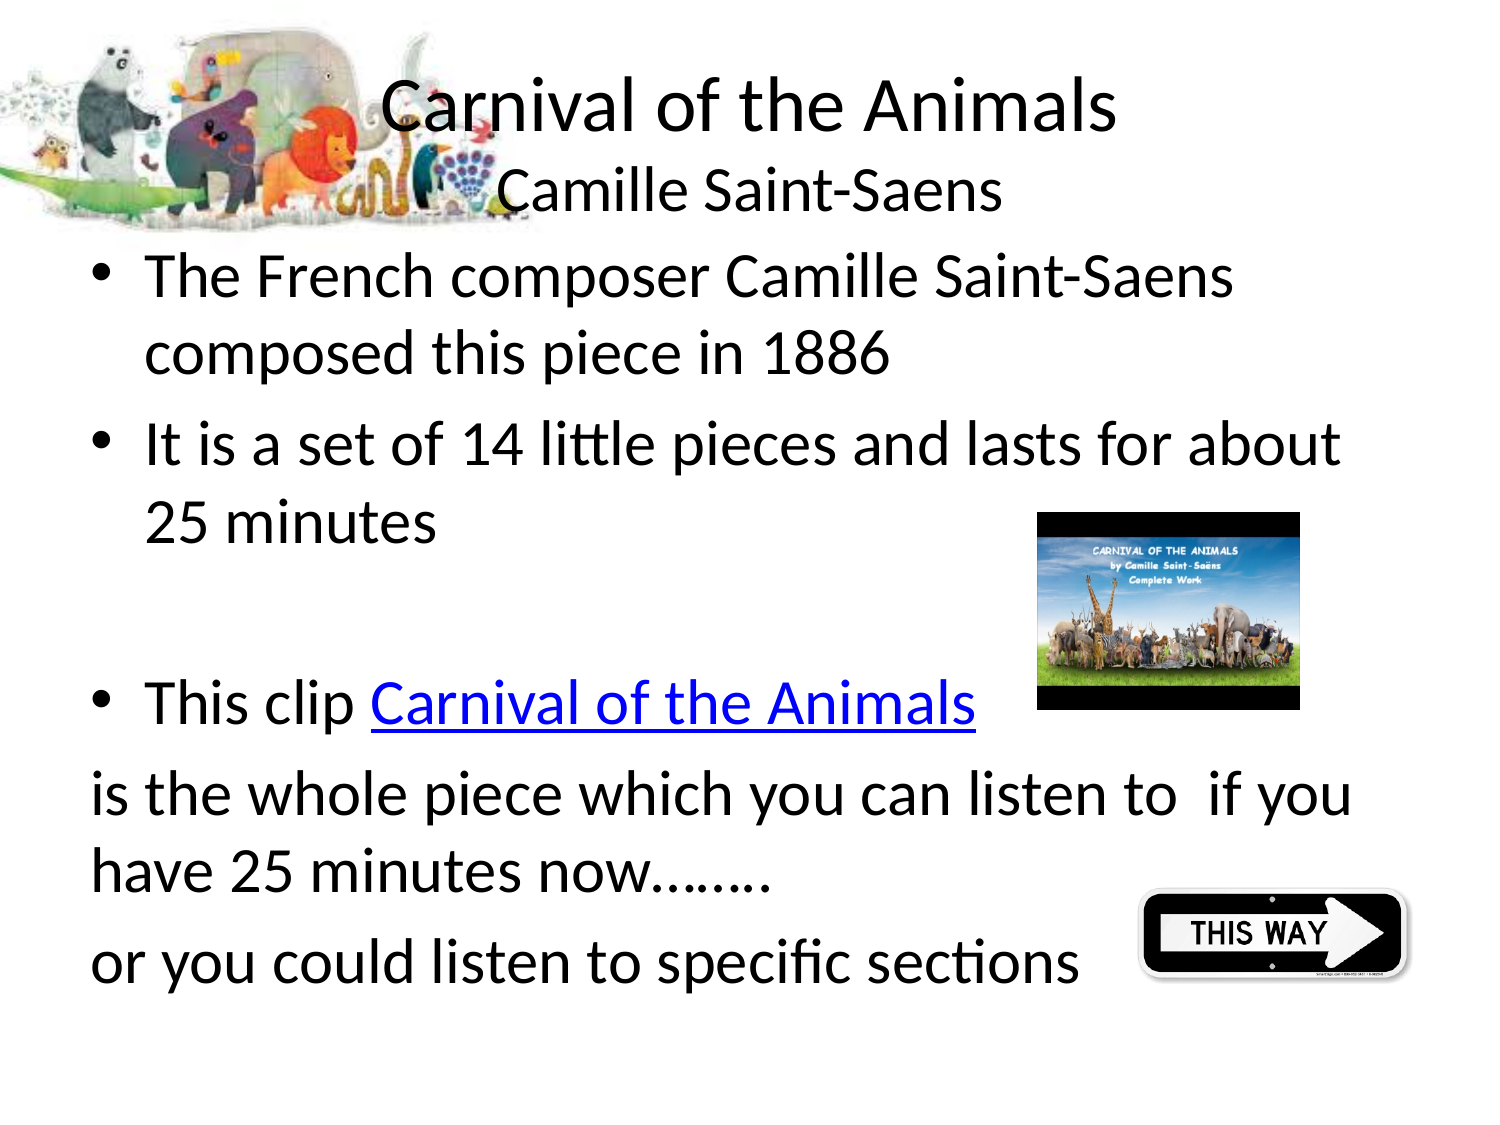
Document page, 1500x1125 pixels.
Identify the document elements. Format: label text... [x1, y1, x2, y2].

picture [1037, 512, 1301, 710]
title Carnival of the Animals Camille Saint-Saens [554, 45, 1425, 224]
list The French composer Camille Saint-Saens composed this piece in 1886 It is a set of 14 little pieces and lasts for about 25 minutes This clip Carnival of the Animals is the whole piece which you can listen to if you have 25 minutes now…….. or you could listen to specific sections [75, 224, 1425, 1005]
picture [1137, 887, 1413, 985]
picture [0, 0, 551, 272]
